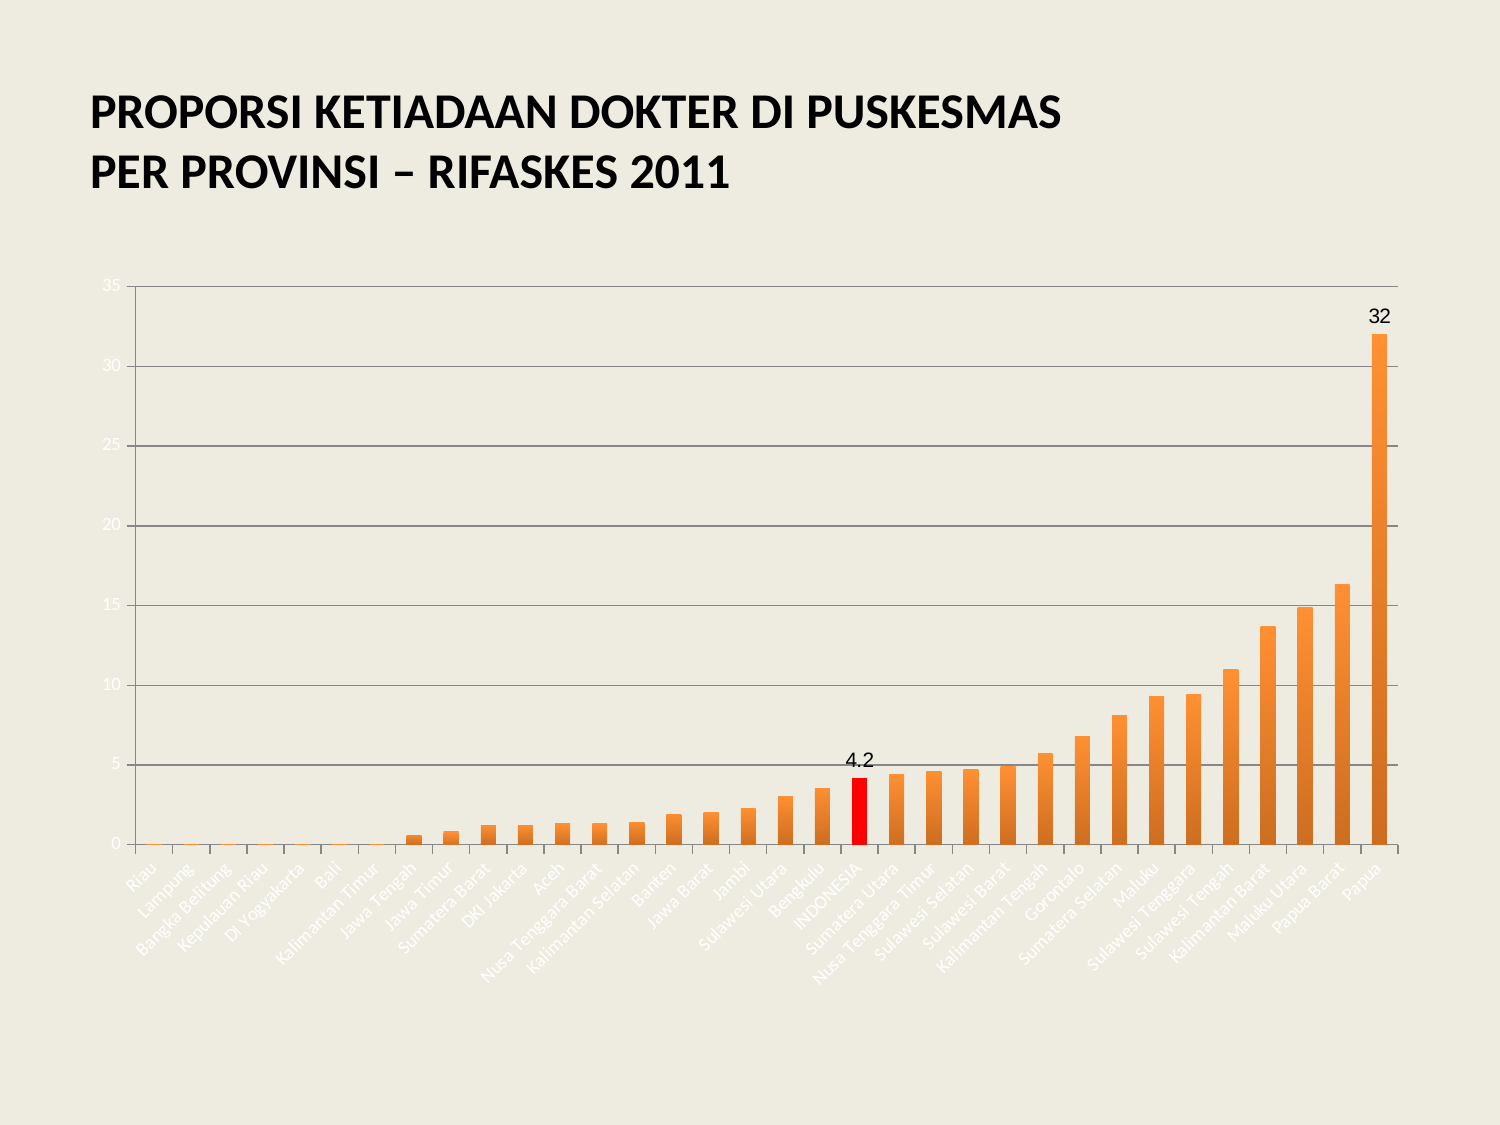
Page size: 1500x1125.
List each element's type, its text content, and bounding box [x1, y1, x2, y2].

chart [74, 262, 1426, 1006]
title PROPORSI KETIADAAN DOKTER DI PUSKESMAS PER PROVINSI – RIFASKES 2011 [75, 45, 1425, 233]
